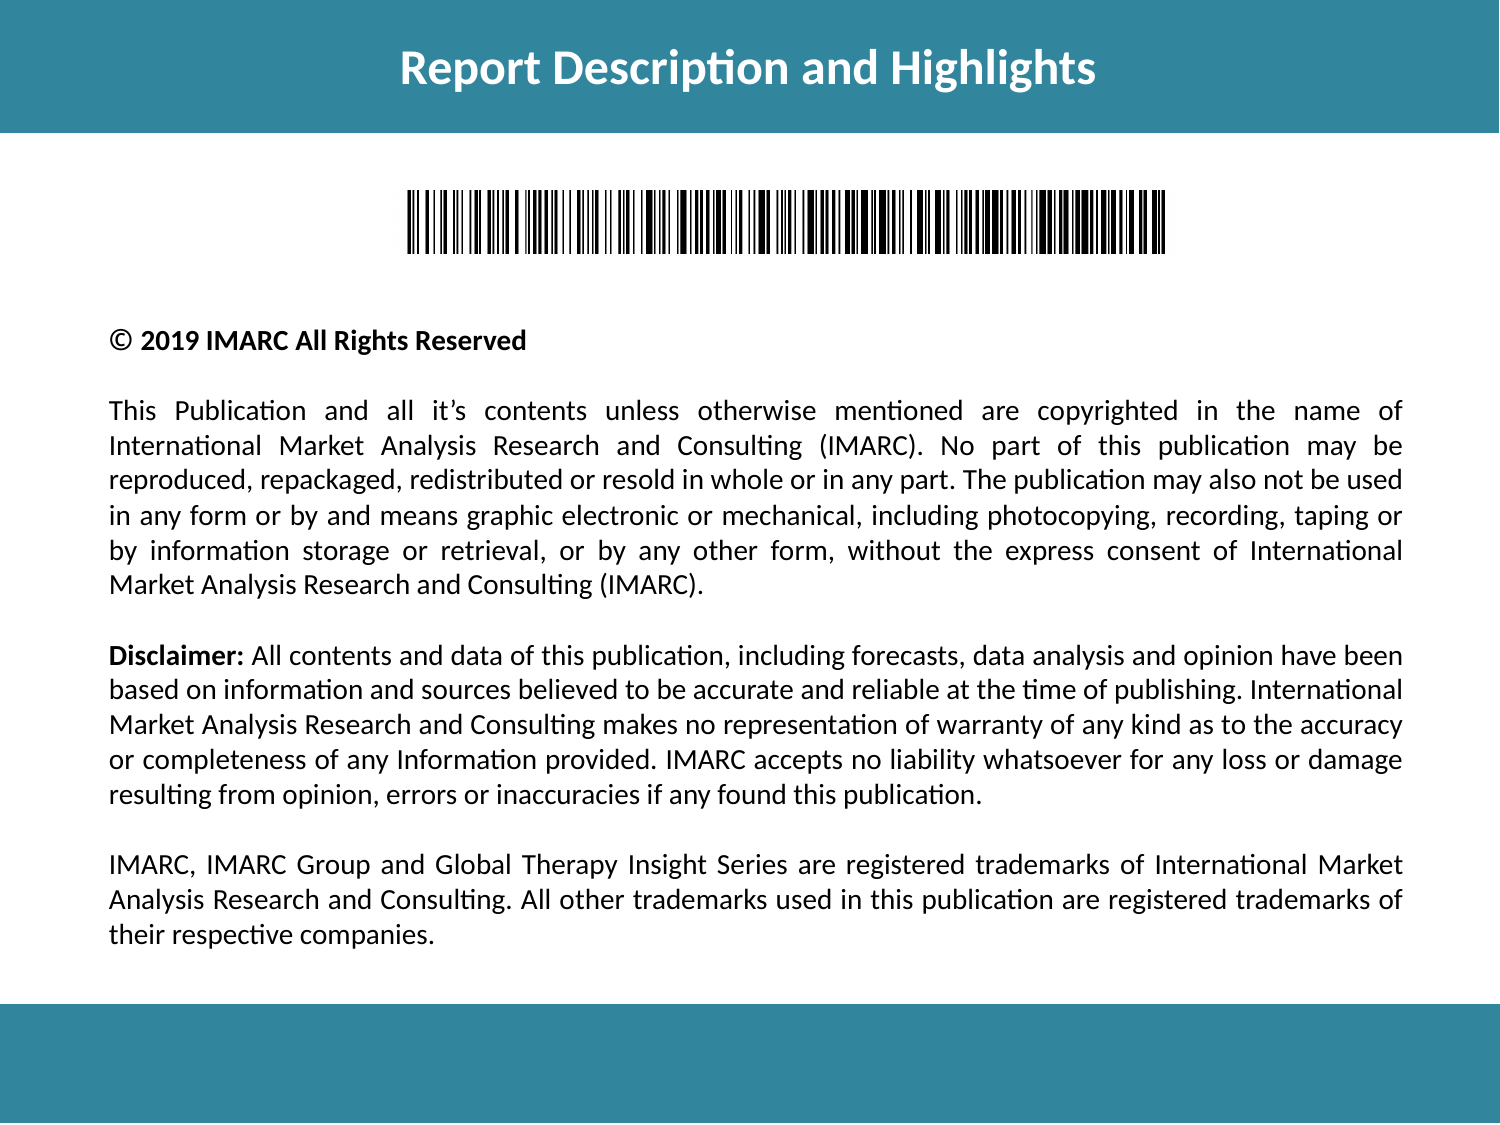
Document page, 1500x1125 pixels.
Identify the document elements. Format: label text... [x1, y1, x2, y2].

text_box Report Description and Highlights [0, 0, 1500, 135]
picture [391, 190, 1181, 257]
text_box [0, 1002, 1500, 1125]
text_box © 2019 IMARC All Rights Reserved This Publication and all it’s contents unless otherwise mentioned are copyrighted in the name of International Market Analysis Research and Consulting (IMARC). No part of this publication may be reproduced, repackaged, redistributed or resold in whole or in any part. The publication may also not be used in any form or by and means graphic electronic or mechanical, including photocopying, recording, taping or by information storage or retrieval, or by any other form, without the express consent of International Market Analysis Research and Consulting (IMARC). Disclaimer: All contents and data of this publication, including forecasts, data analysis and opinion have been based on information and sources believed to be accurate and reliable at the time of publishing. International Market Analysis Research and Consulting makes no representation of warranty of any kind as to the accuracy or completeness of any Information provided. IMARC accepts no liability whatsoever for any loss or damage resulting from opinion, errors or inaccuracies if any found this publication. IMARC, IMARC Group and Global Therapy Insight Series are registered trademarks of International Market Analysis Research and Consulting. All other trademarks used in this publication are registered trademarks of their respective companies. [93, 313, 1419, 958]
text_box [39, 159, 1457, 266]
